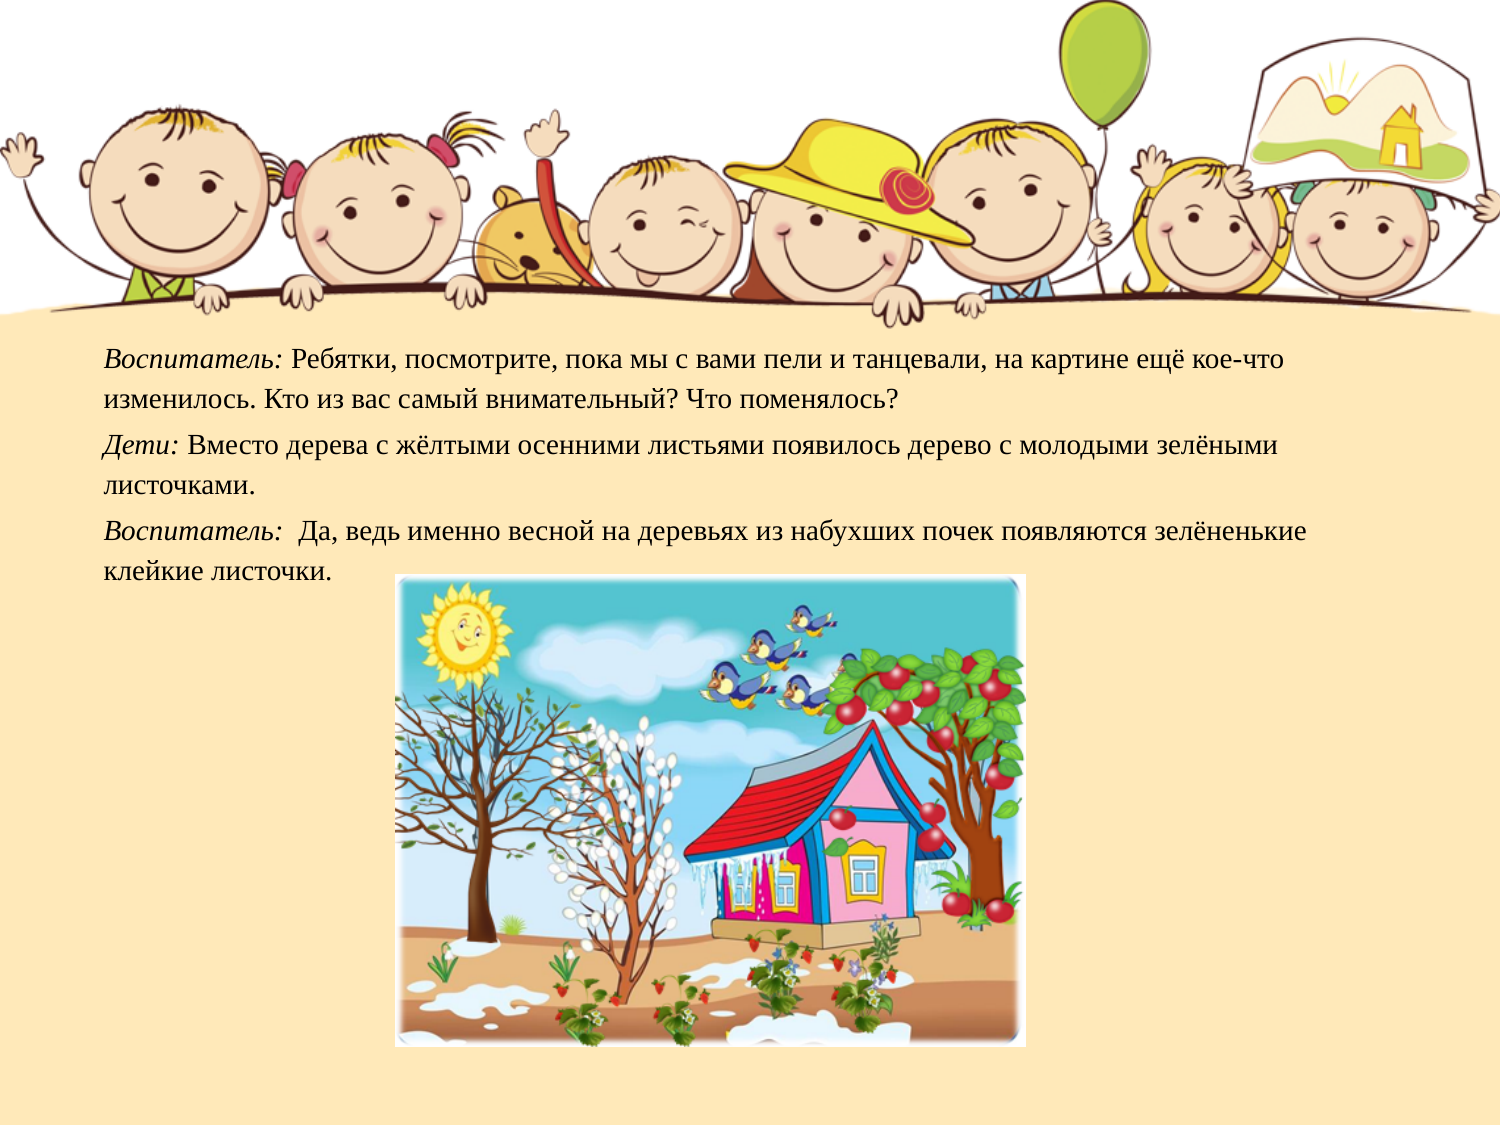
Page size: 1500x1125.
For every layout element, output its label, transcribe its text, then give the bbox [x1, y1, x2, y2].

list Воспитатель: Ребятки, посмотрите, пока мы с вами пели и танцевали, на картине ещё кое-что изменилось. Кто из вас самый внимательный? Что поменялось? Дети: Вместо дерева с жёлтыми осенними листьями появилось дерево с молодыми зелёными листочками. Воспитатель: Да, ведь именно весной на деревьях из набухших почек появляются зелёненькие клейкие листочки. [88, 326, 1426, 1006]
picture [0, 0, 1500, 1125]
